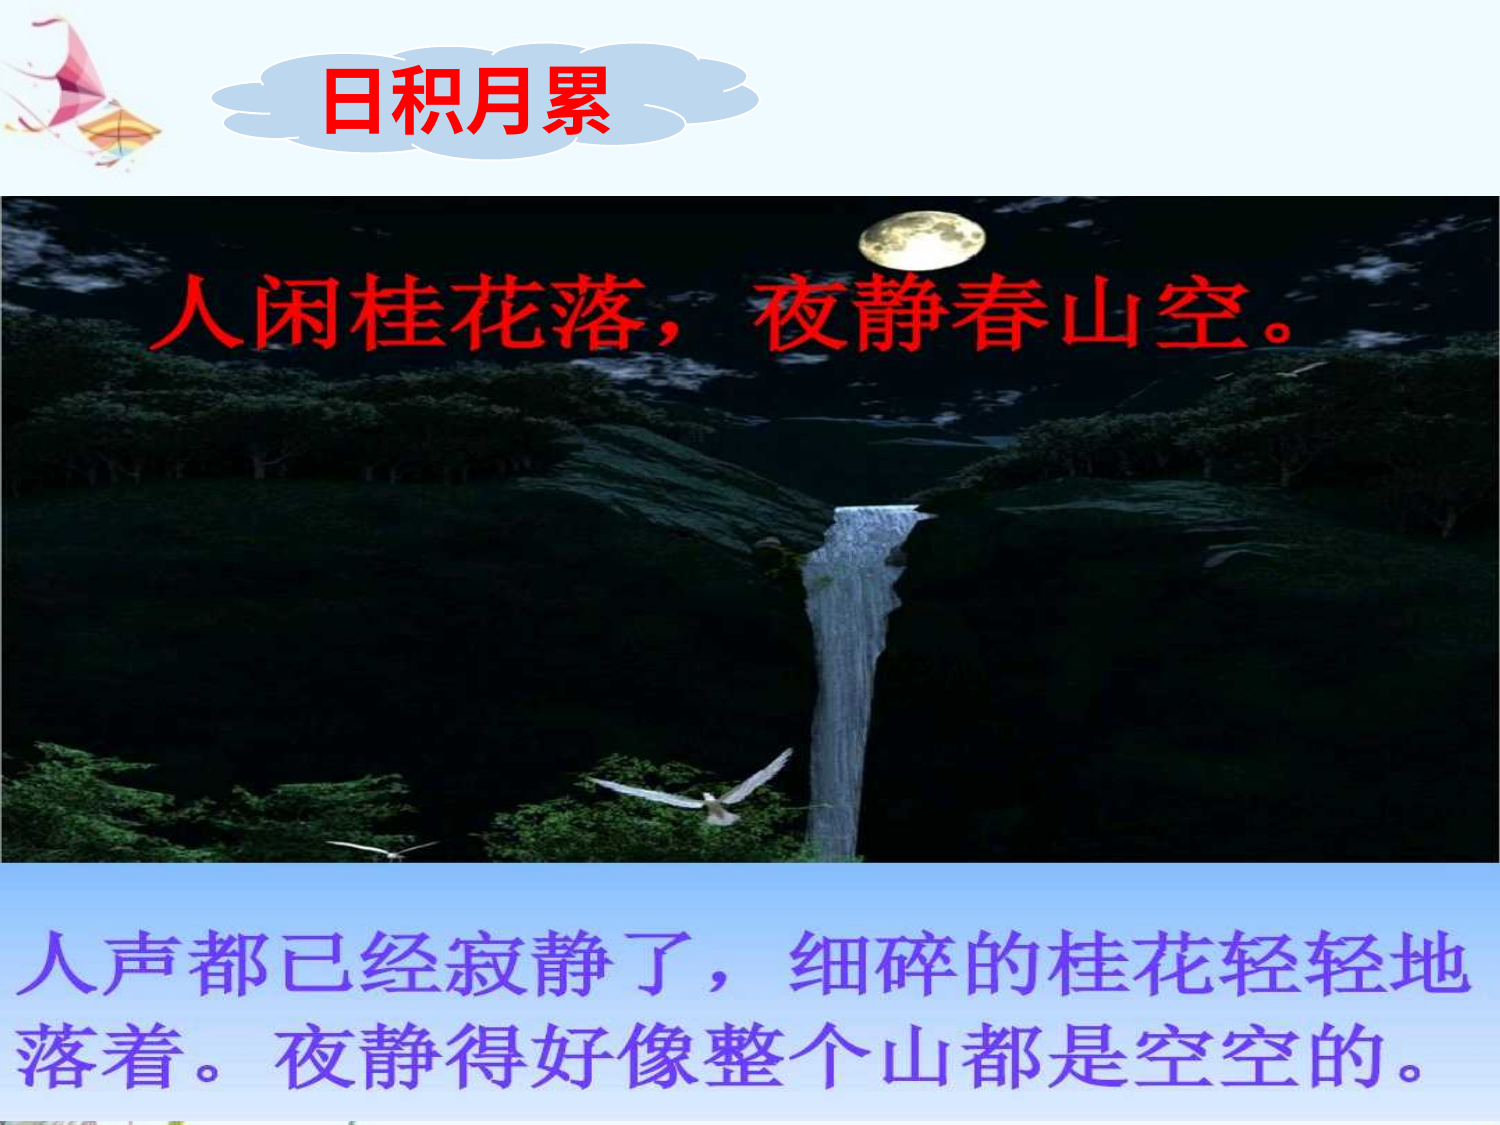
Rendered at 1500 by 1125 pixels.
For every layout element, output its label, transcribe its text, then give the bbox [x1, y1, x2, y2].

picture [0, 0, 1500, 1125]
text_box 日积月累 [210, 42, 760, 161]
